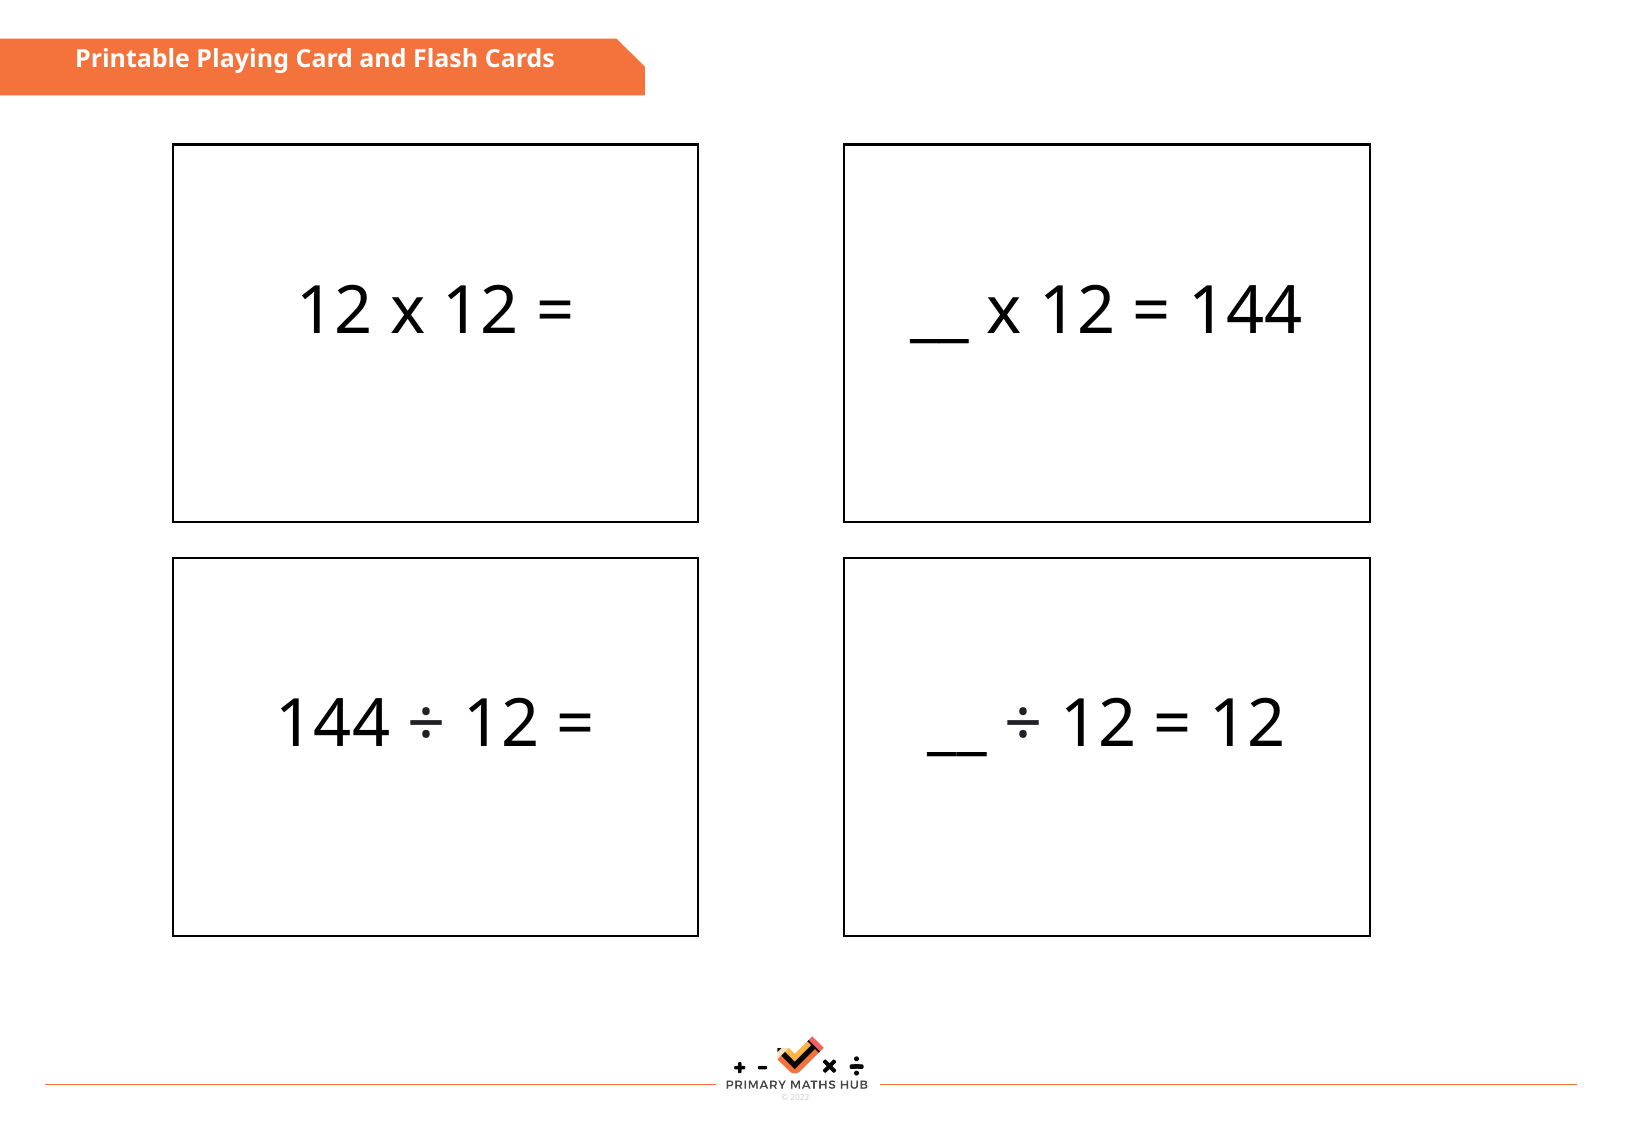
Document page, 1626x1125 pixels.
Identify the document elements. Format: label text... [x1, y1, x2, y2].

text_box [172, 557, 699, 672]
text_box [843, 557, 1371, 937]
picture [722, 1034, 872, 1094]
text_box 144 ÷ 12 = [172, 672, 699, 768]
text_box Printable Playing Card and Flash Cards [0, 37, 646, 97]
text_box [172, 355, 699, 523]
text_box [172, 768, 699, 937]
text_box [172, 143, 699, 259]
text_box __ ÷ 12 = 12 [844, 672, 1370, 768]
text_box 12 x 12 = [172, 259, 699, 355]
text_box © 2022 [720, 1084, 870, 1110]
text_box [843, 143, 1371, 523]
text_box __ x 12 = 144 [844, 259, 1370, 355]
